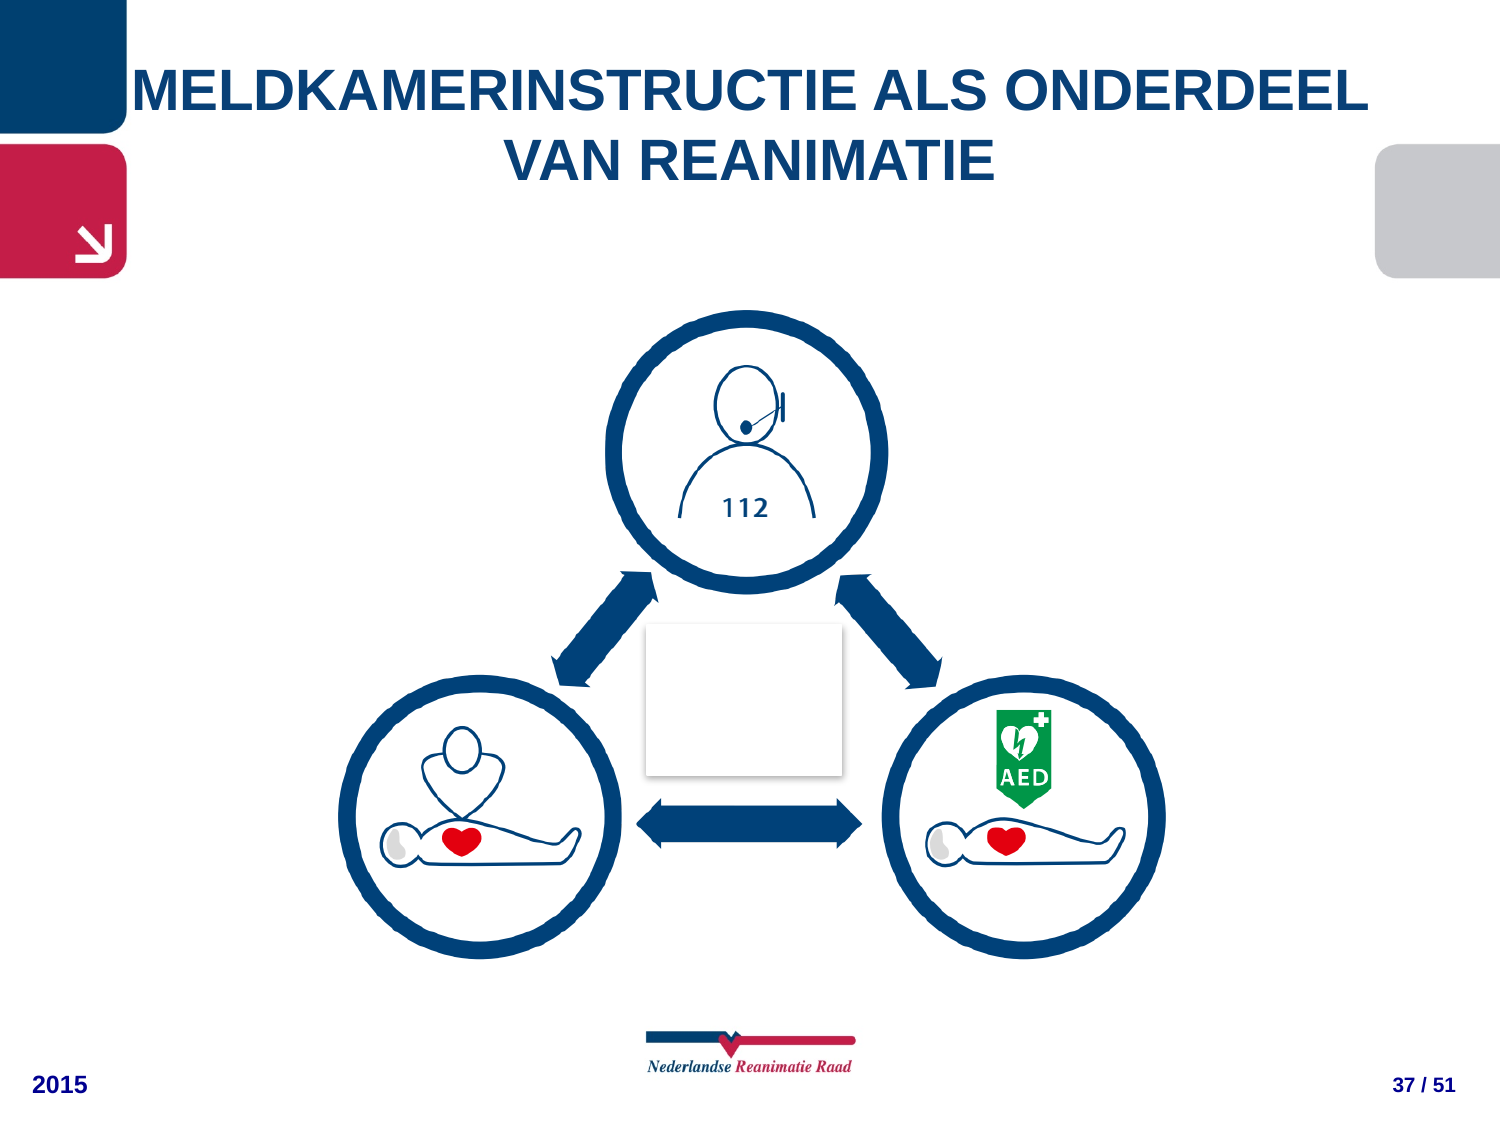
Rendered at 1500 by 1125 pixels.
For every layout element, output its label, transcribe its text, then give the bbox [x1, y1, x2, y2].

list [74, 262, 1426, 1006]
picture [0, 0, 1500, 1125]
title MELDKAMERINSTRUCTIE ALS ONDERDEEL VAN REANIMATIE [75, 45, 1425, 233]
